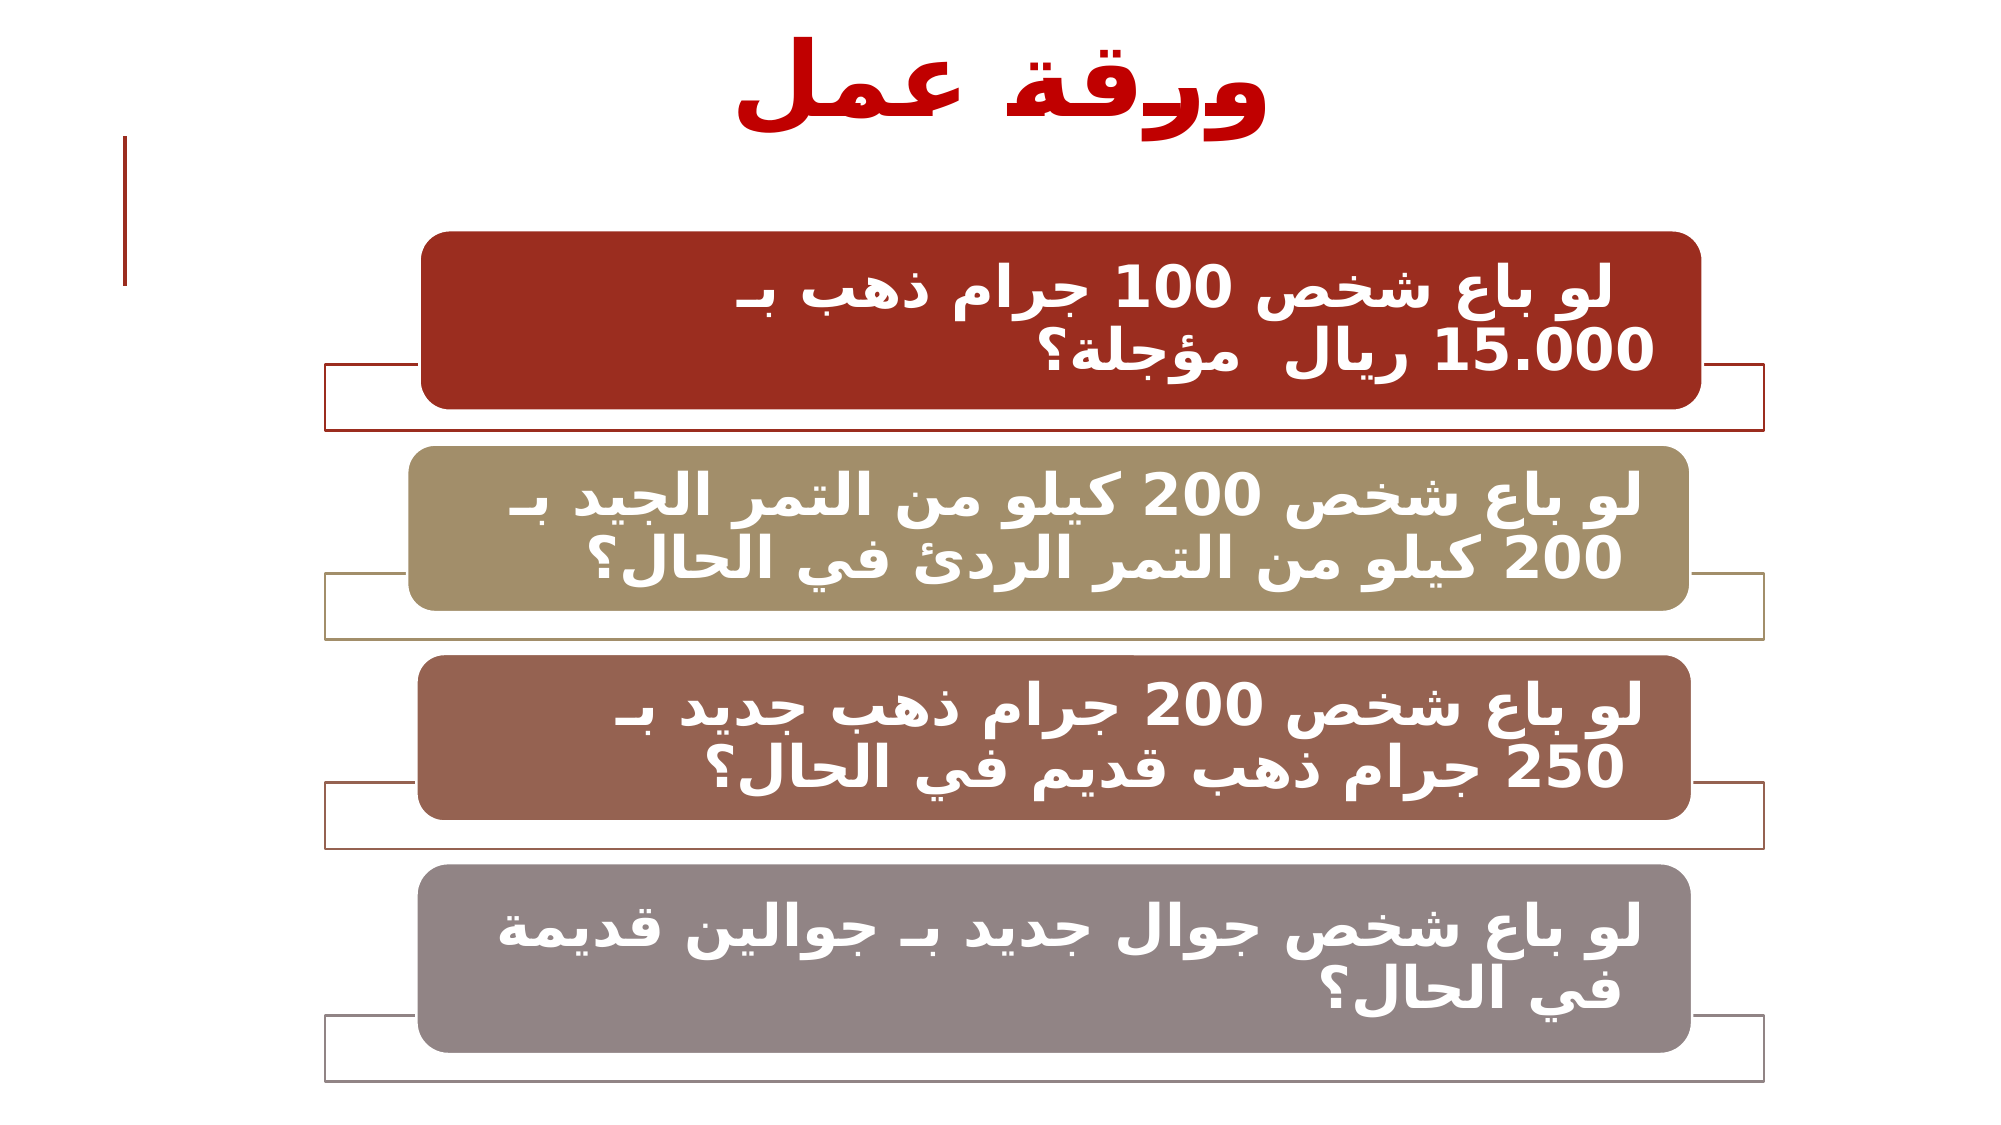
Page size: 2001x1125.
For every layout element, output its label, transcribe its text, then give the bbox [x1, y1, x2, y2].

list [324, 214, 1765, 1091]
title ورقة عمل [324, 45, 1680, 129]
